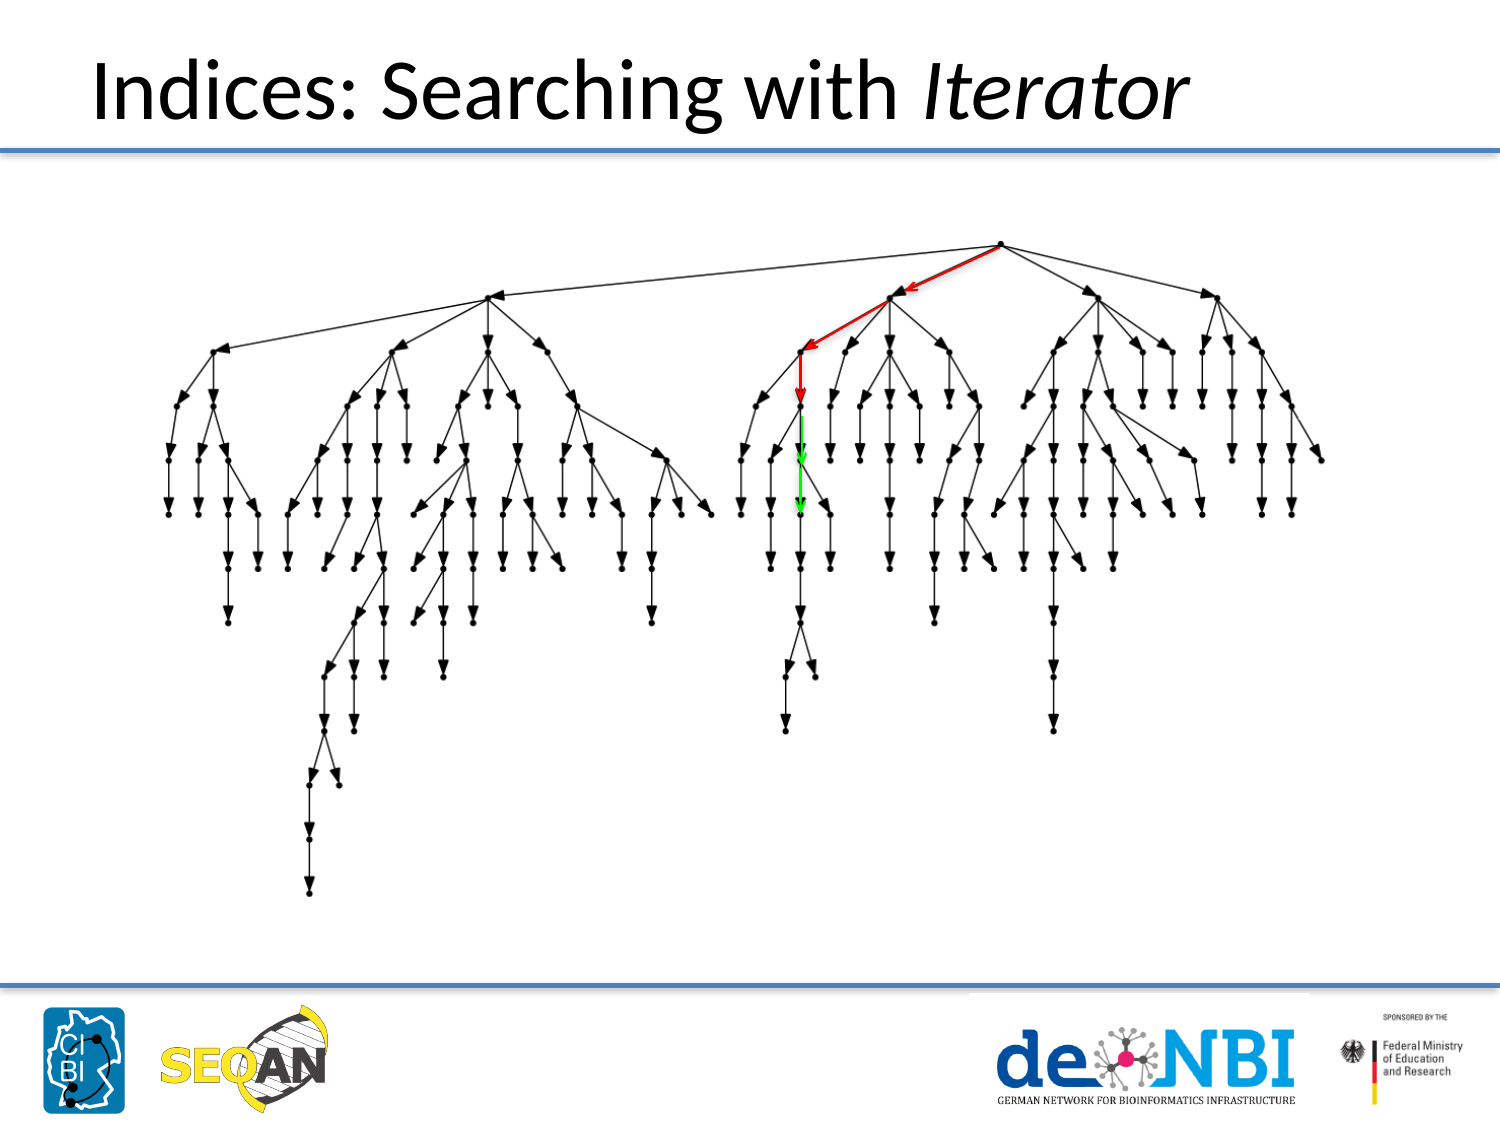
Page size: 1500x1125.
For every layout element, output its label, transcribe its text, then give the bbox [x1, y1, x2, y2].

title Indices: Searching with Iterator [75, 25, 1425, 145]
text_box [903, 246, 1001, 292]
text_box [804, 301, 888, 350]
picture [48, 1010, 120, 1109]
picture [141, 1002, 332, 1121]
picture [969, 993, 1309, 1122]
picture [162, 239, 1339, 914]
